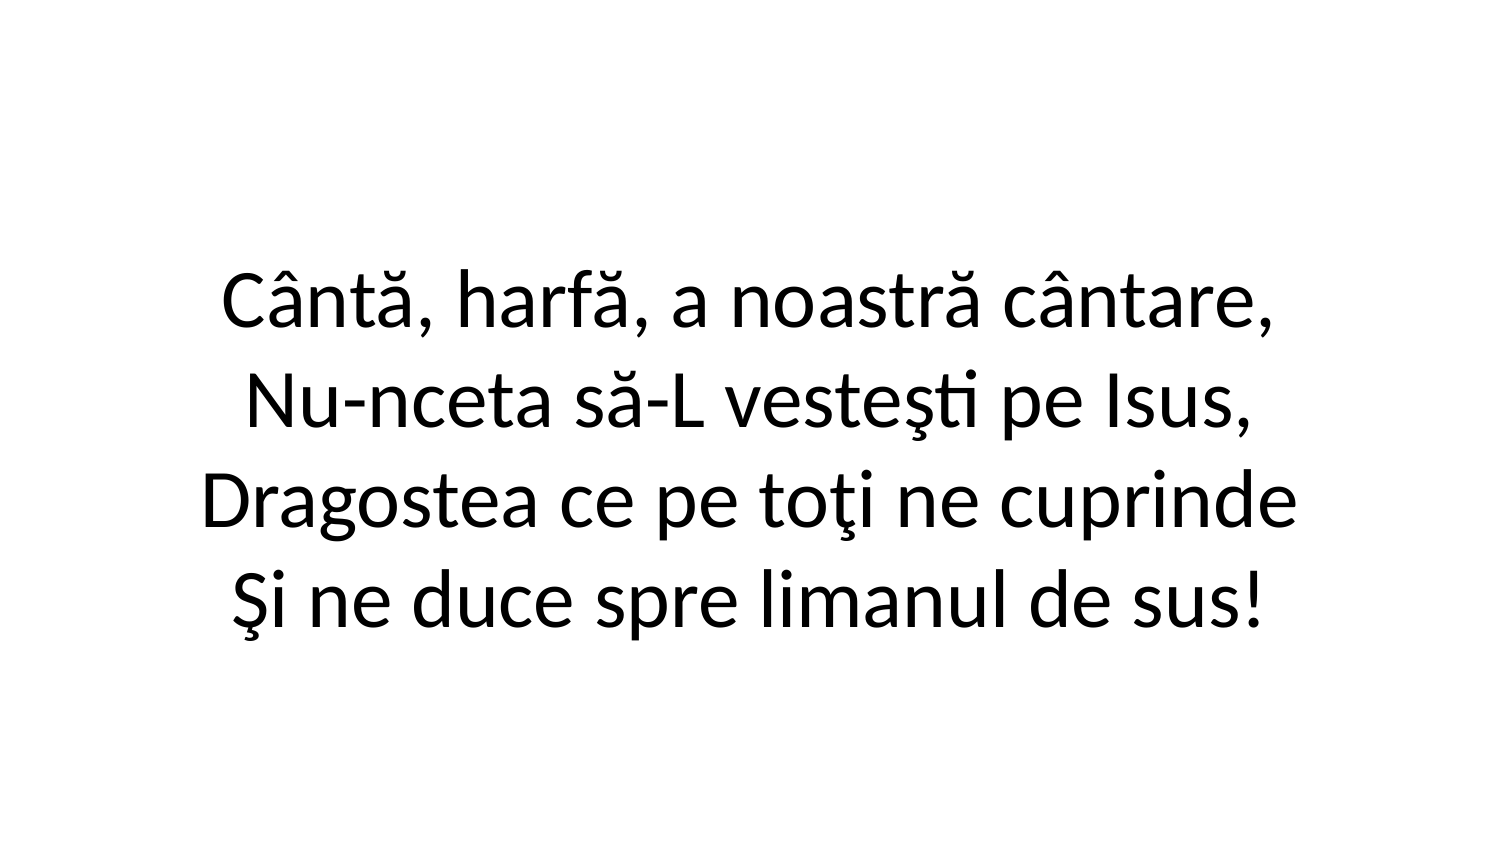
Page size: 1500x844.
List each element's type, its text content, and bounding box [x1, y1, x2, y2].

text_box Cântă, harfă, a noastră cântare, Nu-nceta să-L vesteşti pe Isus, Dragostea ce pe toţi ne cuprinde Şi ne duce spre limanul de sus! [185, 192, 1315, 652]
